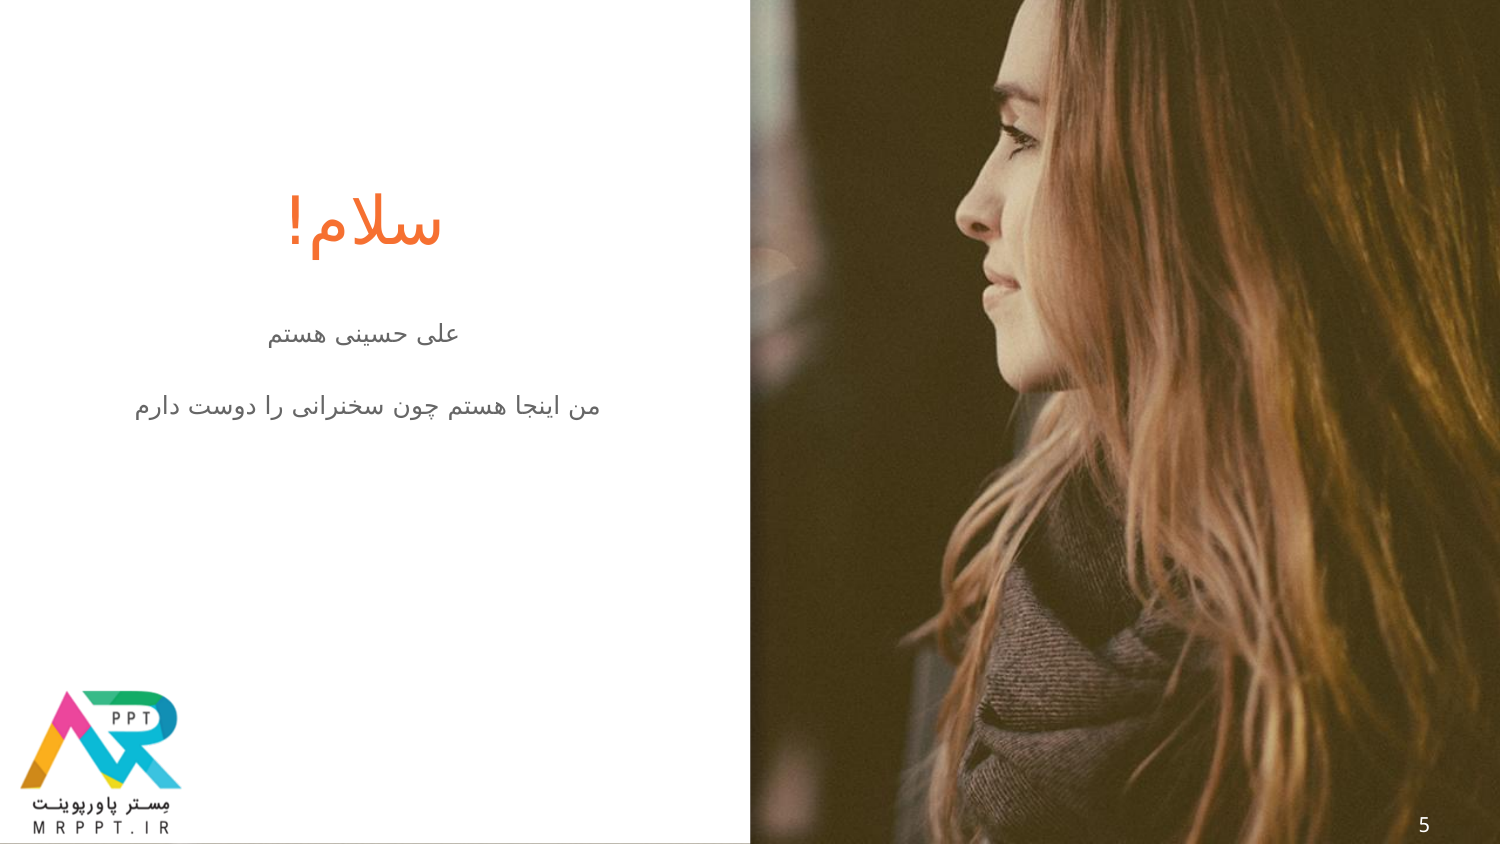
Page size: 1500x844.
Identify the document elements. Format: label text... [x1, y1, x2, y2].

list علی حسینی هستم من اینجا هستم چون سخنرانی را دوست دارم [75, 272, 653, 758]
picture [0, 682, 201, 844]
slide_number 5 [1403, 779, 1494, 844]
title سلام! [75, 112, 653, 272]
picture [751, 0, 1500, 844]
